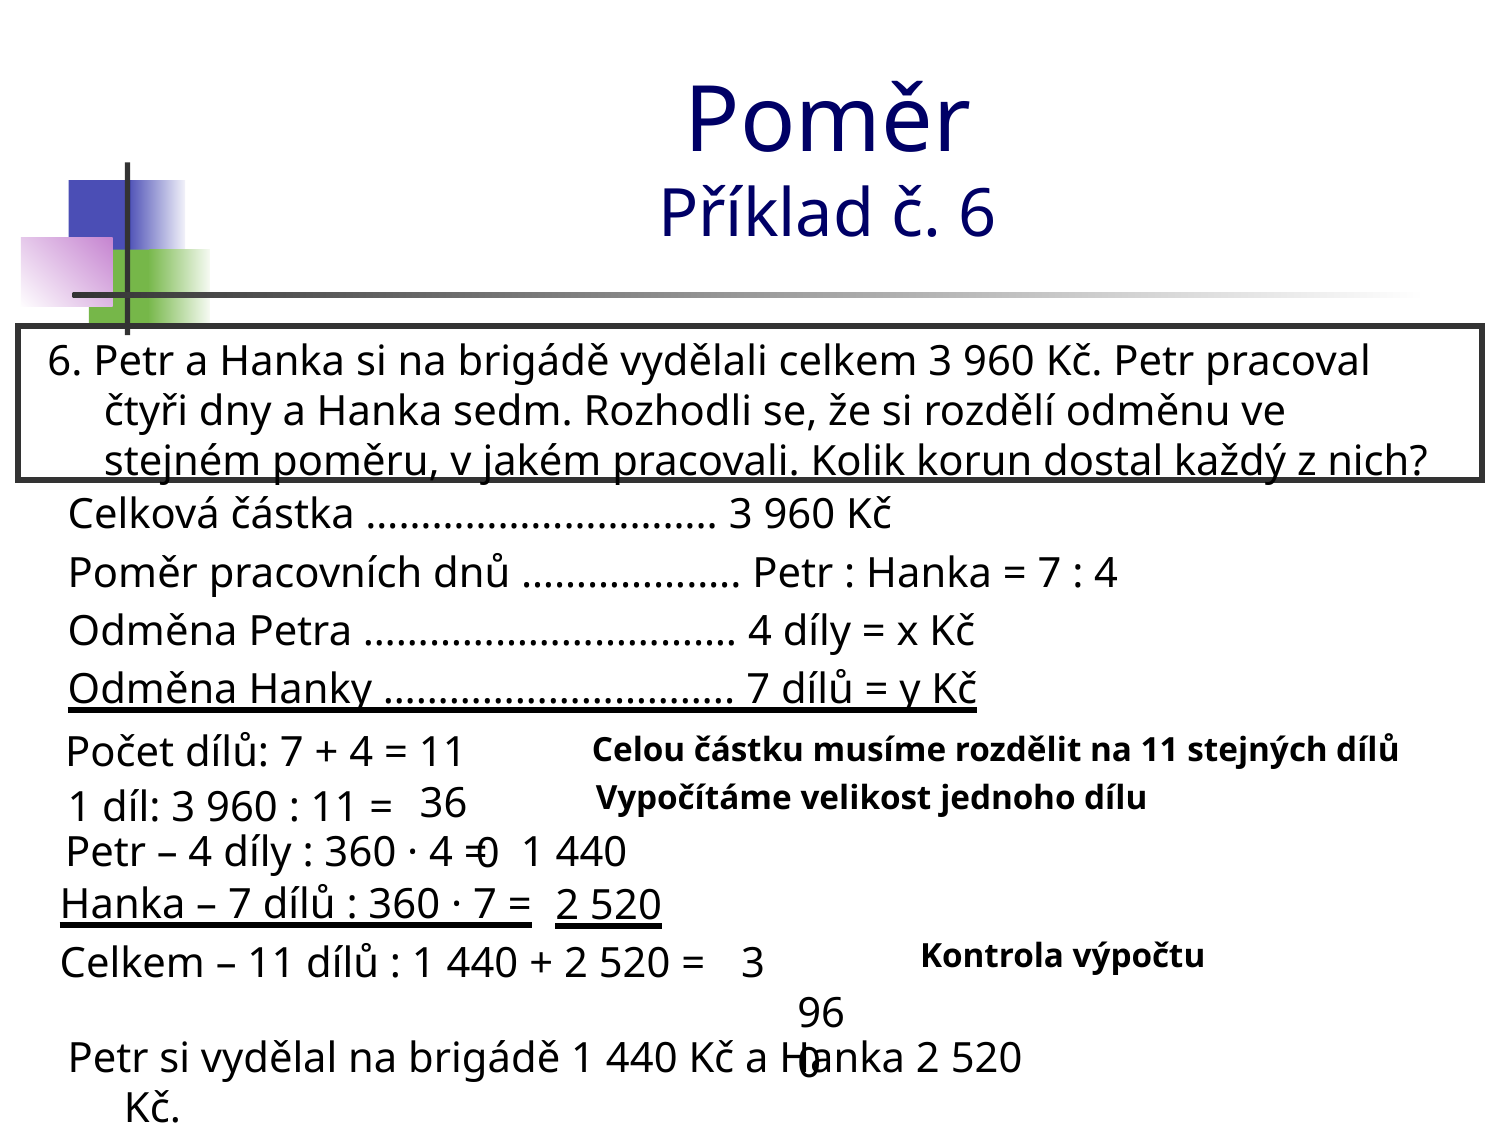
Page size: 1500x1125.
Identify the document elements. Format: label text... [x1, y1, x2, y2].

text_box 1 440 [490, 817, 677, 870]
text_box Kontrola výpočtu [890, 927, 1306, 1004]
text_box Počet dílů: 7 + 4 = 11 [35, 717, 526, 794]
text_box Celkem – 11 dílů : 1 440 + 2 520 = [29, 928, 711, 1006]
text_box Petr si vydělal na brigádě 1 440 Kč a Hanka 2 520 Kč. [37, 1022, 1100, 1100]
text_box 3 960 [711, 928, 877, 1006]
text_box Vypočítáme velikost jednoho dílu [565, 768, 1451, 846]
text_box Petr – 4 díly : 360 · 4 = [35, 817, 490, 869]
title Poměr Příklad č. 6 [188, 34, 1468, 276]
text_box Celou částku musíme rozdělit na 11 stejných dílů [561, 720, 1447, 797]
text_box 1 díl: 3 960 : 11 = [37, 772, 389, 817]
text_box Hanka – 7 dílů : 360 · 7 = [29, 869, 595, 928]
text_box 2 520 [525, 870, 711, 928]
text_box 360 [389, 768, 520, 817]
list 6. Petr a Hanka si na brigádě vydělali celkem 3 960 Kč. Petr pracoval čtyři dny a Hanka sedm. Rozhodli se, že si rozdělí odměnu ve stejném poměru, v jakém pracovali. Kolik korun dostal každý z nich? [17, 326, 1483, 481]
text_box Celková částka ………………………….. 3 960 Kč Poměr pracovních dnů ……………….. Petr : Hanka = 7 : 4 Odměna Petra ……………………………. 4 díly = x Kč Odměna Hanky ………………………….. 7 dílů = y Kč [37, 479, 1500, 728]
